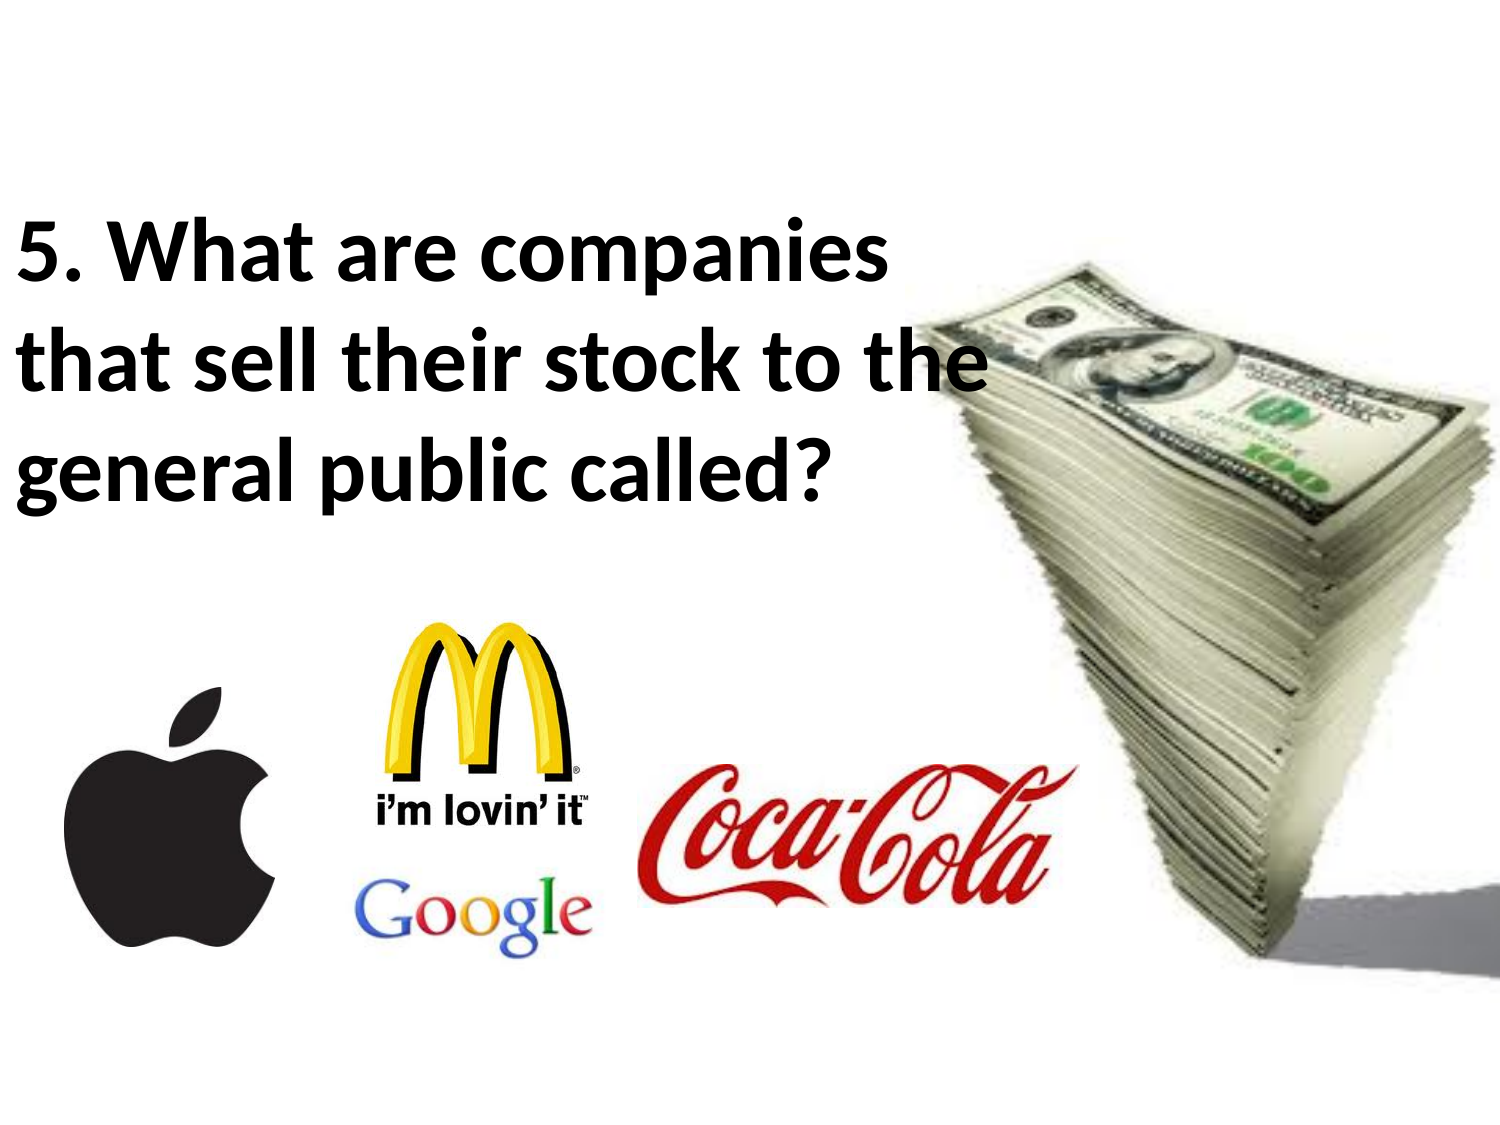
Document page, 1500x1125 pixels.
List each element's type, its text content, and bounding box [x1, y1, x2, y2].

title 5. What are companies that sell their stock to the general public called? [0, 24, 1063, 1125]
picture [63, 237, 1500, 1039]
